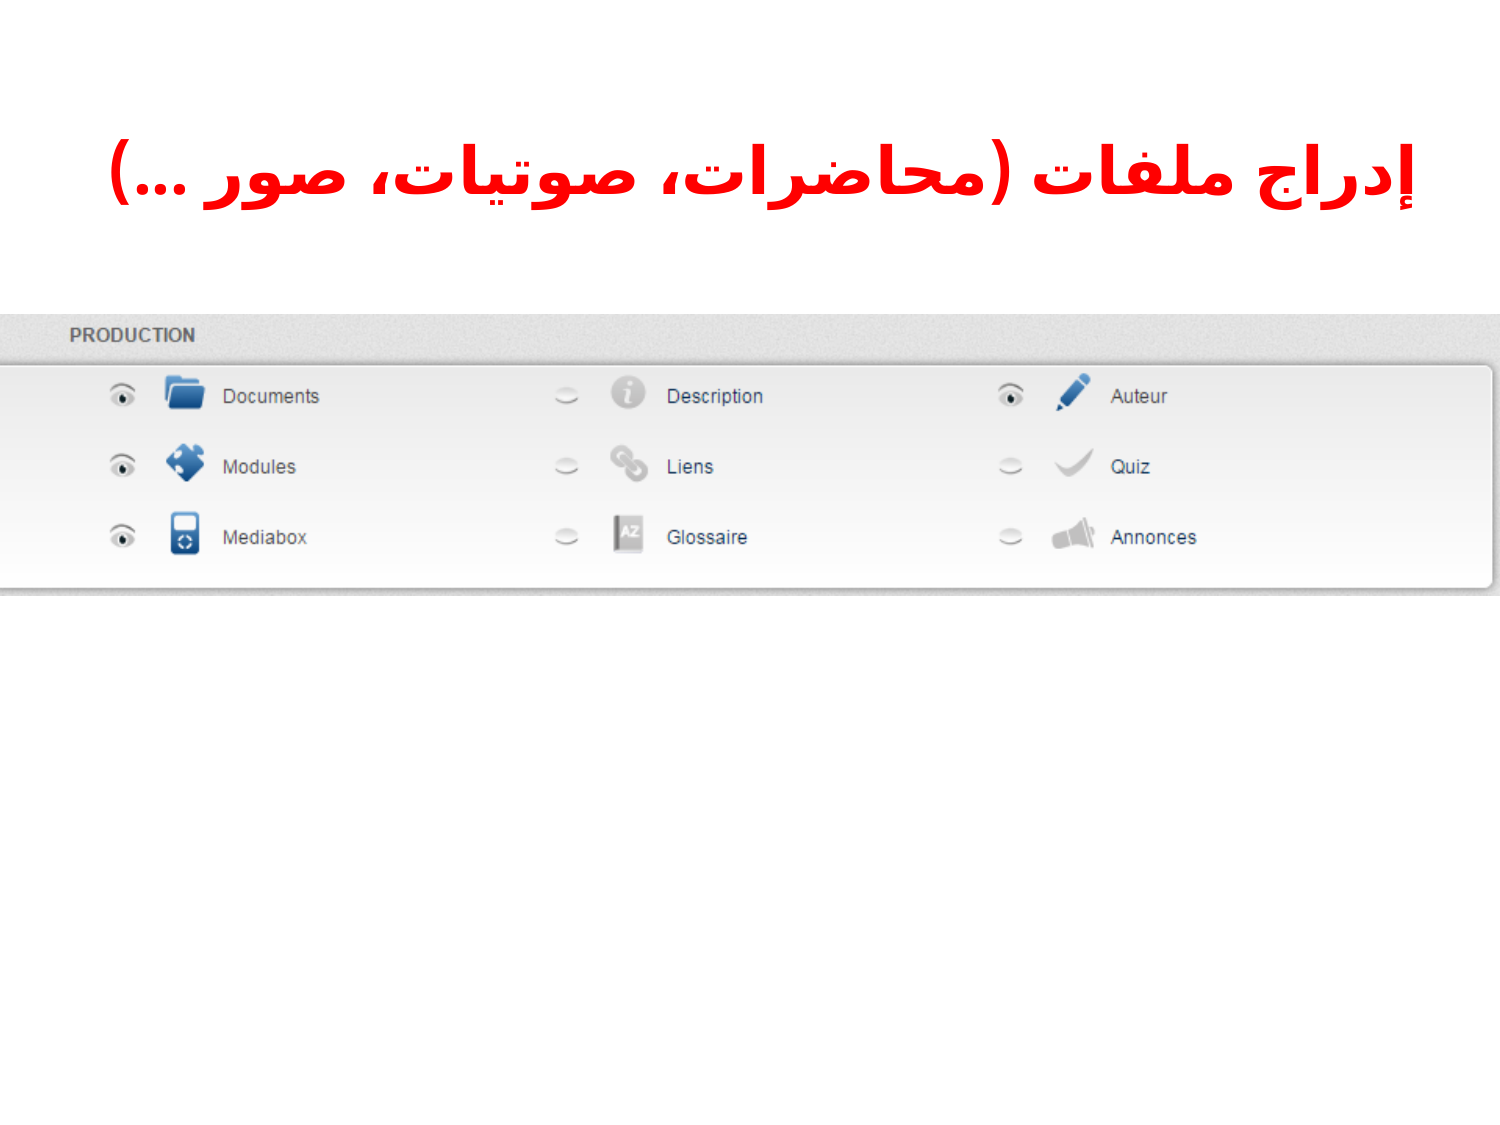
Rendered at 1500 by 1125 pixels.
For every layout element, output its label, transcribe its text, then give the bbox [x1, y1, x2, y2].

picture [0, 314, 1500, 596]
title إدراج ملفات (محاضرات، صوتيات، صور ...) [88, 113, 1439, 302]
